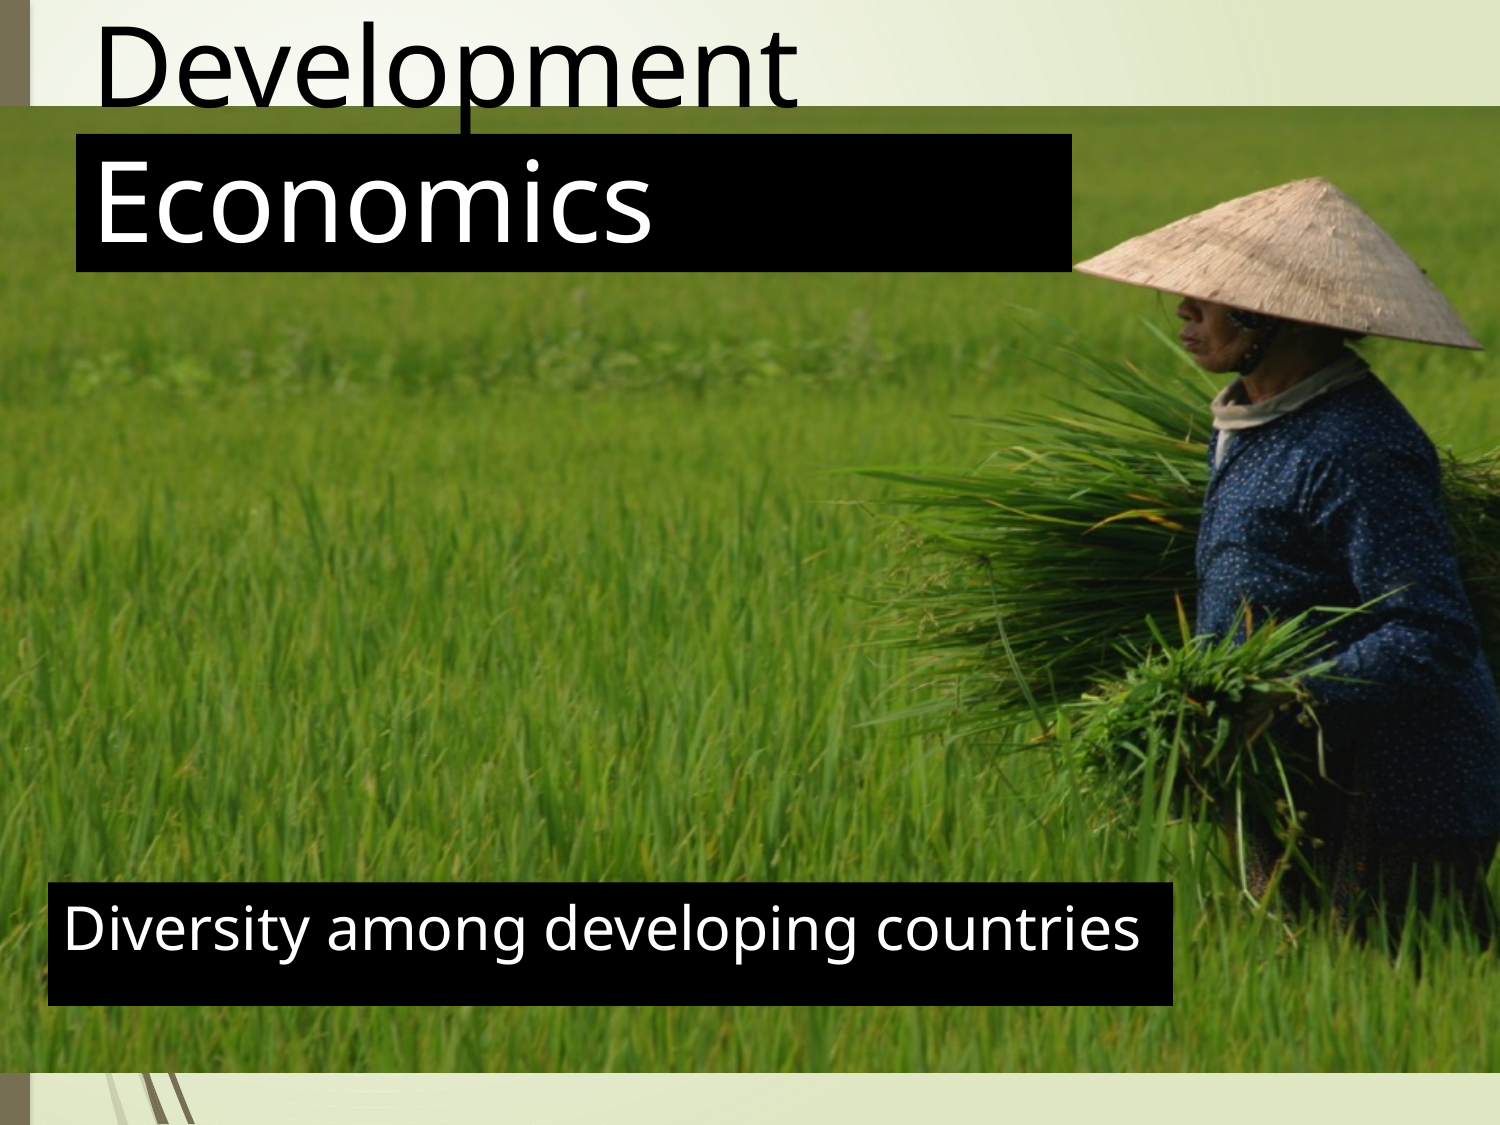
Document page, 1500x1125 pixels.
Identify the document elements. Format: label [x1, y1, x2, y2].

picture [0, 106, 1500, 1073]
